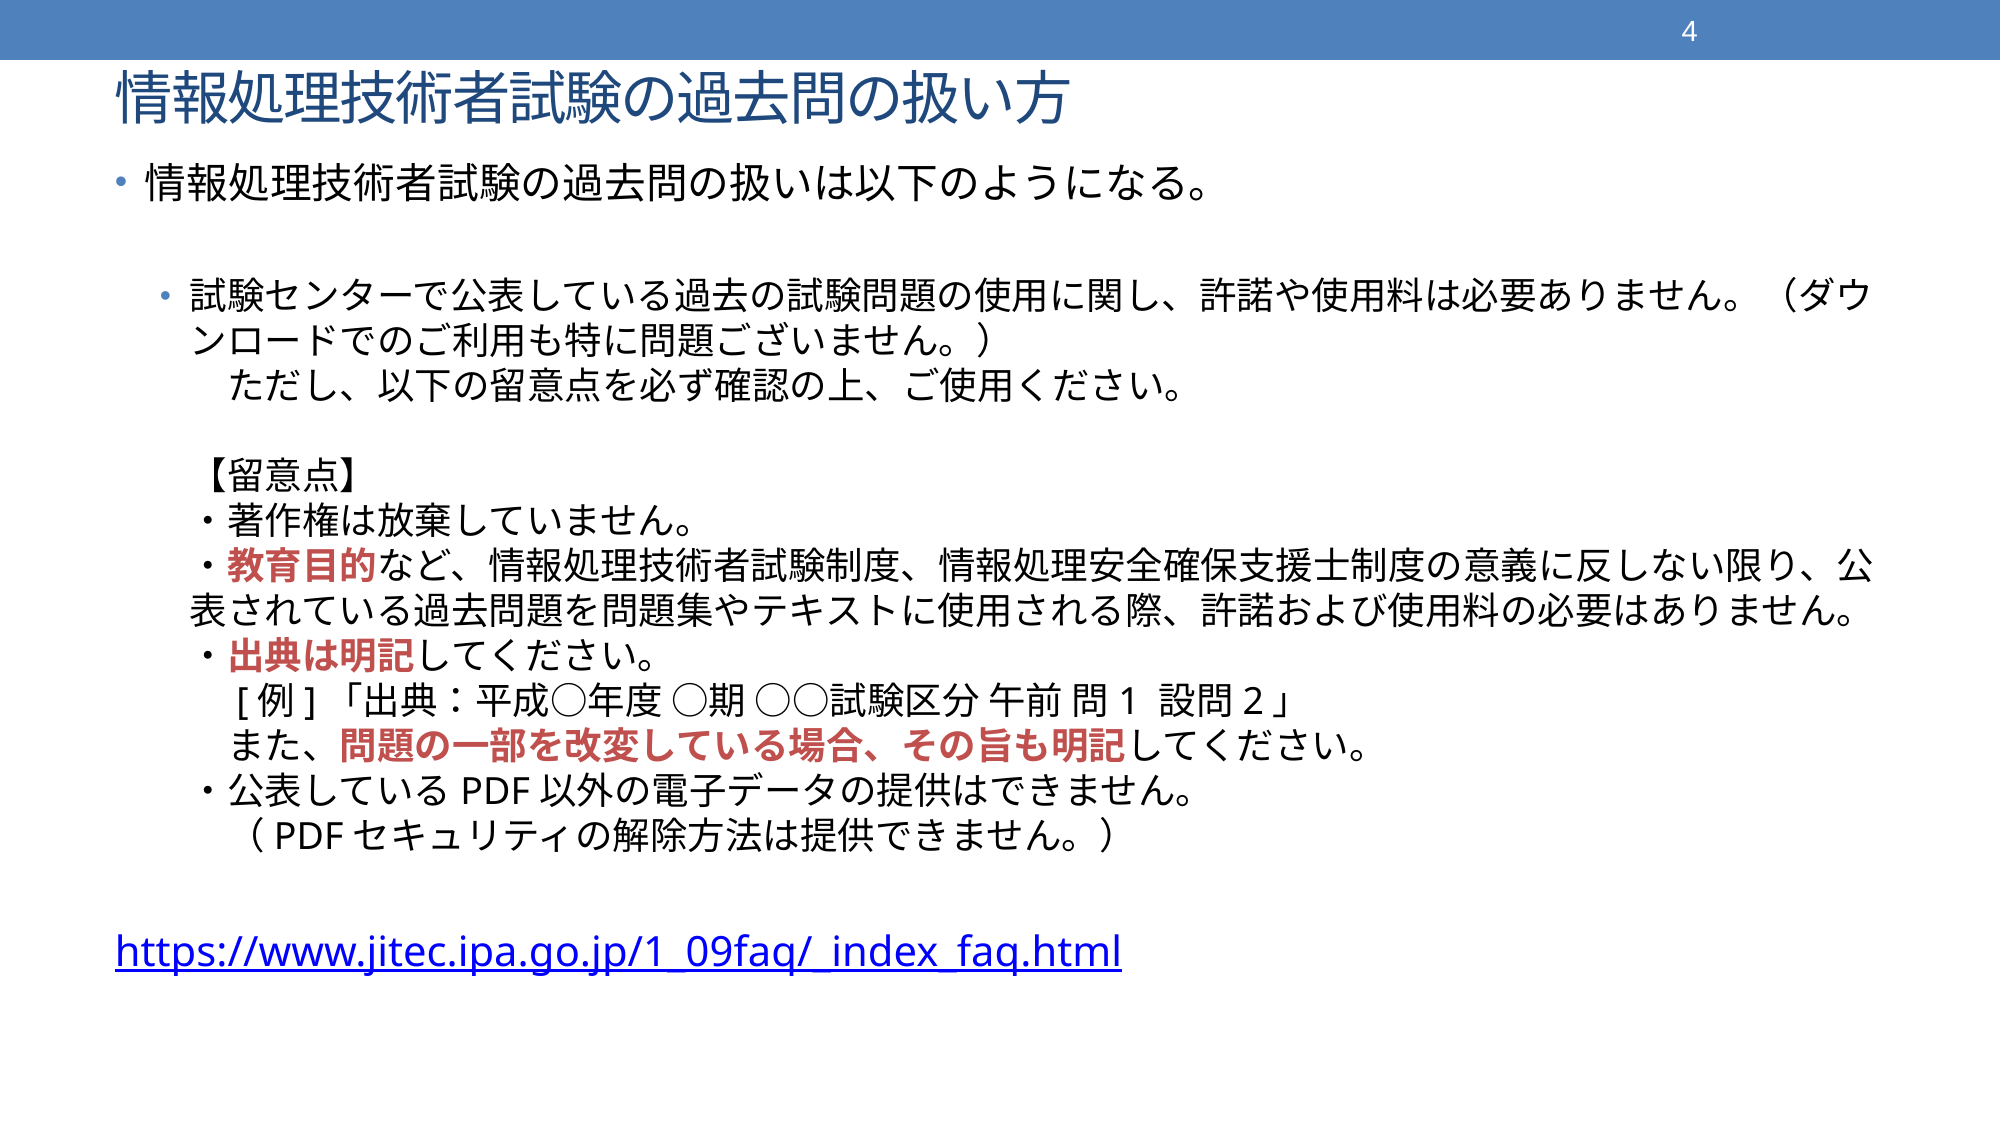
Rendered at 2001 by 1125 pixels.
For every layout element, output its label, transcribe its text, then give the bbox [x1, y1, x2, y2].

title 情報処理技術者試験の過去問の扱い方 [99, 59, 1900, 133]
list 情報処理技術者試験の過去問の扱いは以下のようになる。 試験センターで公表している過去の試験問題の使用に関し、許諾や使用料は必要ありません。（ダウンロードでのご利用も特に問題ございません。） ただし、以下の留意点を必ず確認の上、ご使用ください。 【留意点】 ・著作権は放棄していません。 ・教育目的など、情報処理技術者試験制度、情報処理安全確保支援士制度の意義に反しない限り、公表されている過去問題を問題集やテキストに使用される際、許諾および使用料の必要はありません。 ・出典は明記してください。 [例]「出典：平成○年度 ○期 ○○試験区分 午前 問1 設問2」 また、問題の一部を改変している場合、その旨も明記してください。 ・公表しているPDF以外の電子データの提供はできません。 （PDFセキュリティの解除方法は提供できません。） https://www.jitec.ipa.go.jp/1_09faq/_index_faq.html [99, 149, 1900, 1063]
slide_number 4 [1666, 3, 1900, 57]
